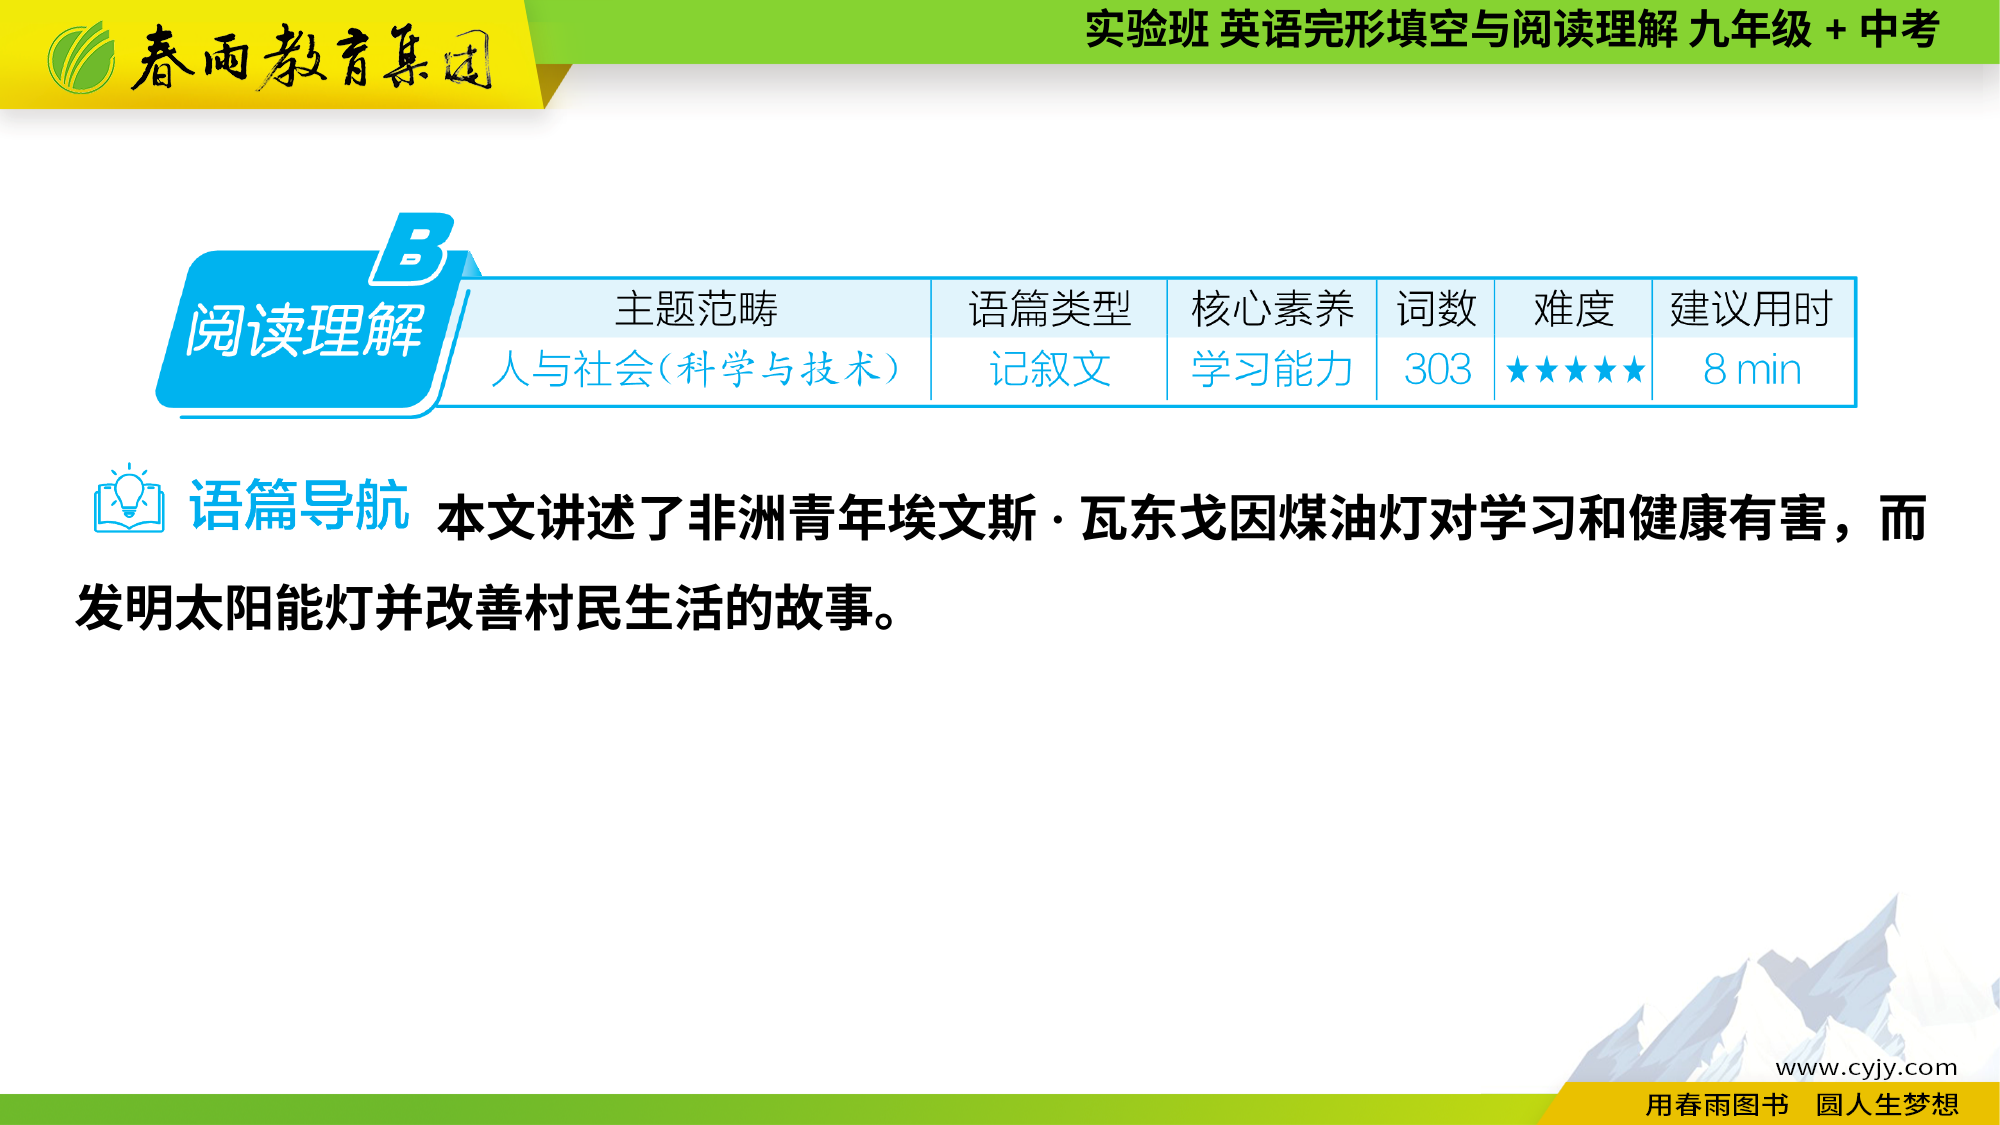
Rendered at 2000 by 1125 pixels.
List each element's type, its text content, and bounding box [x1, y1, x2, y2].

picture [0, 0, 2000, 1125]
list 本文讲述了非洲青年埃文斯·瓦东戈因煤油灯对学习和健康有害，而发明太阳能灯并改善村民生活的故事。 [59, 448, 1944, 635]
